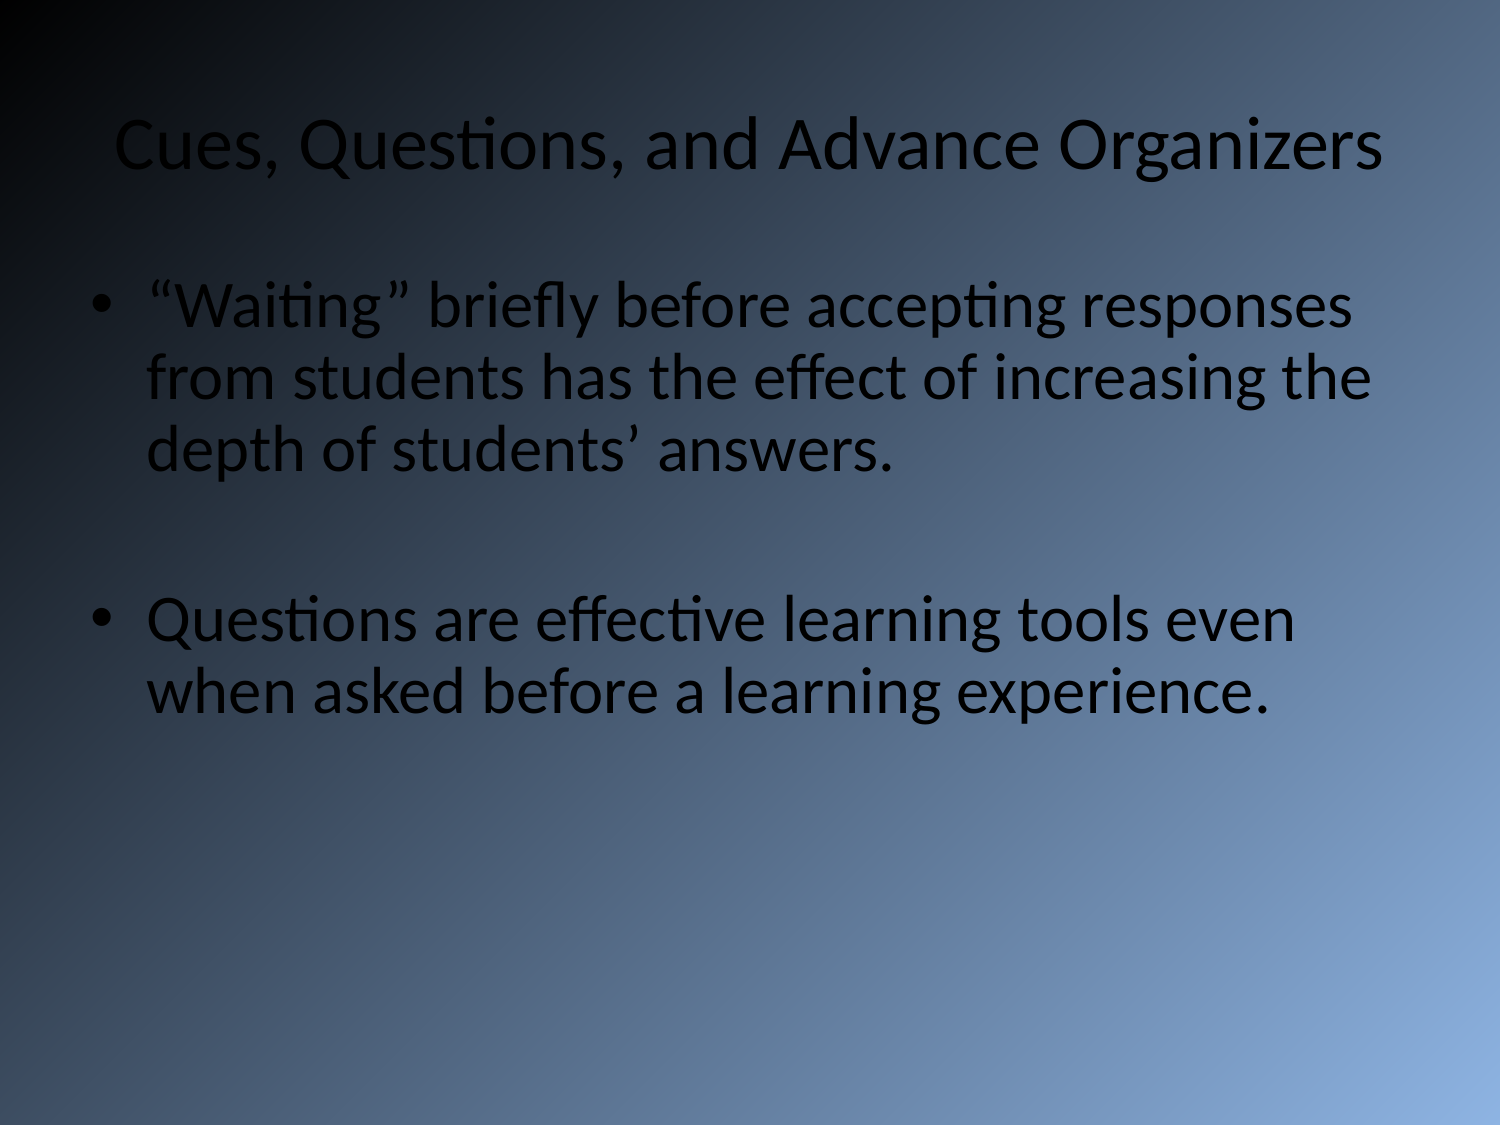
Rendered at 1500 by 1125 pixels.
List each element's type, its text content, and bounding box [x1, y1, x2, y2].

list “Waiting” briefly before accepting responses from students has the effect of increasing the depth of students’ answers. Questions are effective learning tools even when asked before a learning experience. [75, 262, 1425, 1005]
title Cues, Questions, and Advance Organizers [75, 45, 1425, 233]
